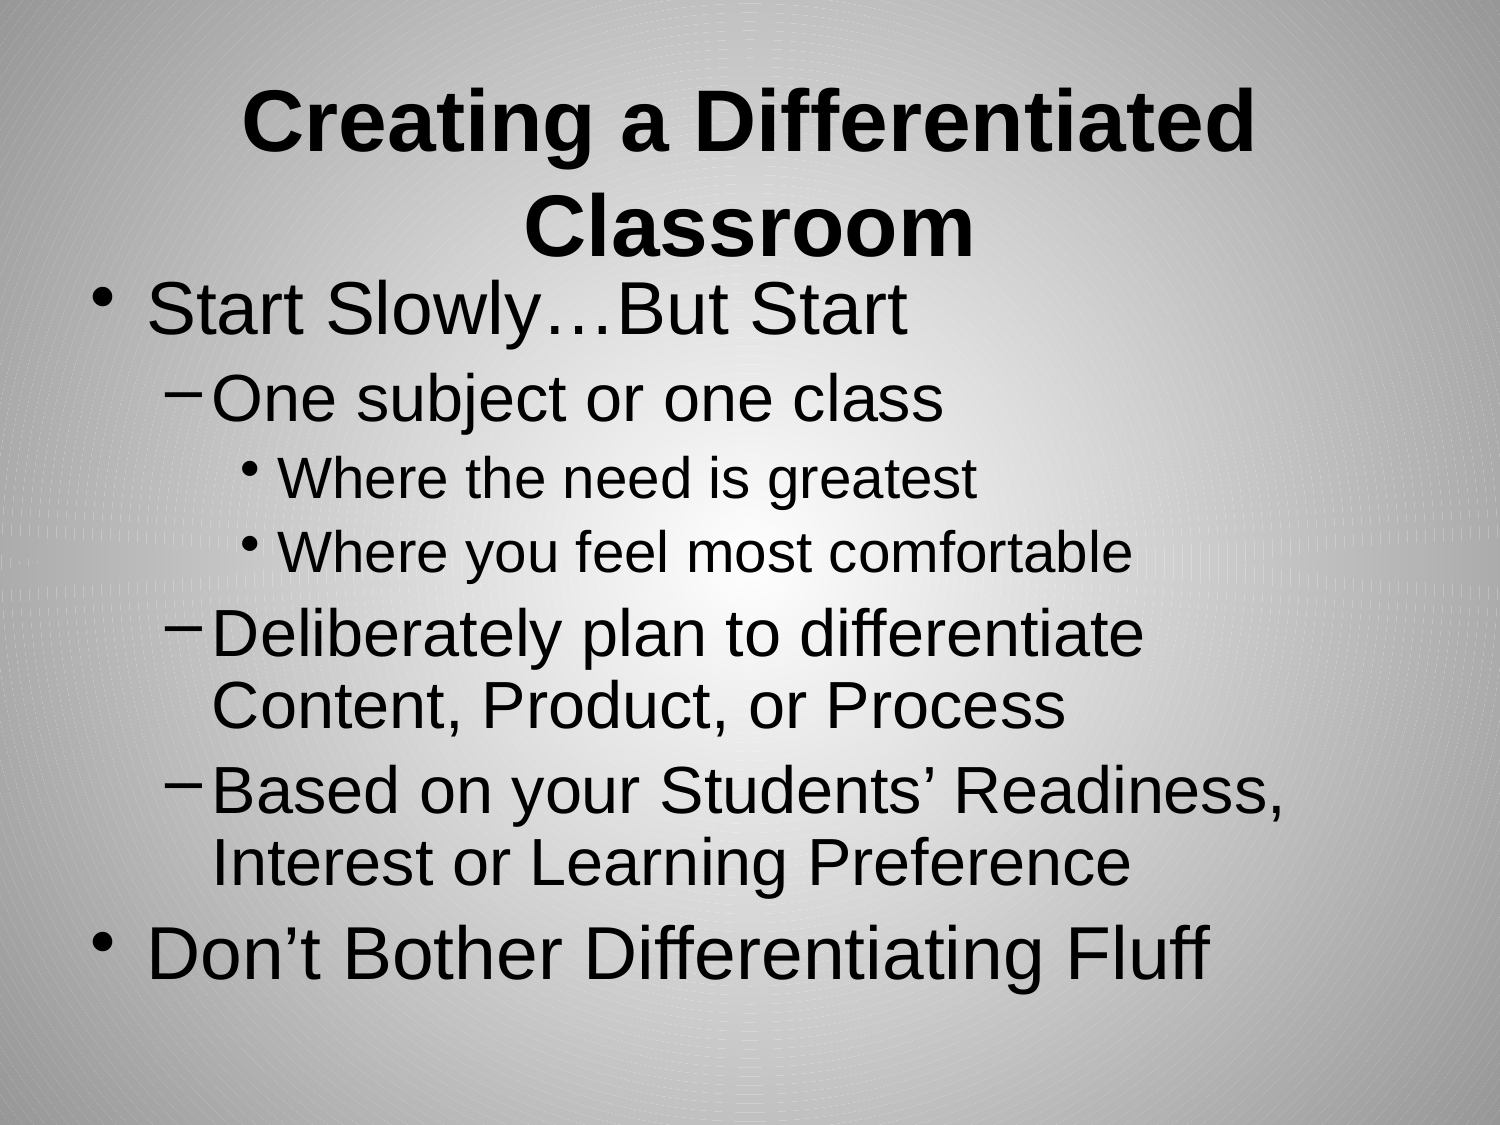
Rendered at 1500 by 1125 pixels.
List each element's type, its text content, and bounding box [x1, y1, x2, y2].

list Start Slowly…But Start One subject or one class Where the need is greatest Where you feel most comfortable Deliberately plan to differentiate Content, Product, or Process Based on your Students’ Readiness, Interest or Learning Preference Don’t Bother Differentiating Fluff [74, 262, 1426, 1006]
title Creating a Differentiated Classroom [74, 74, 1426, 262]
